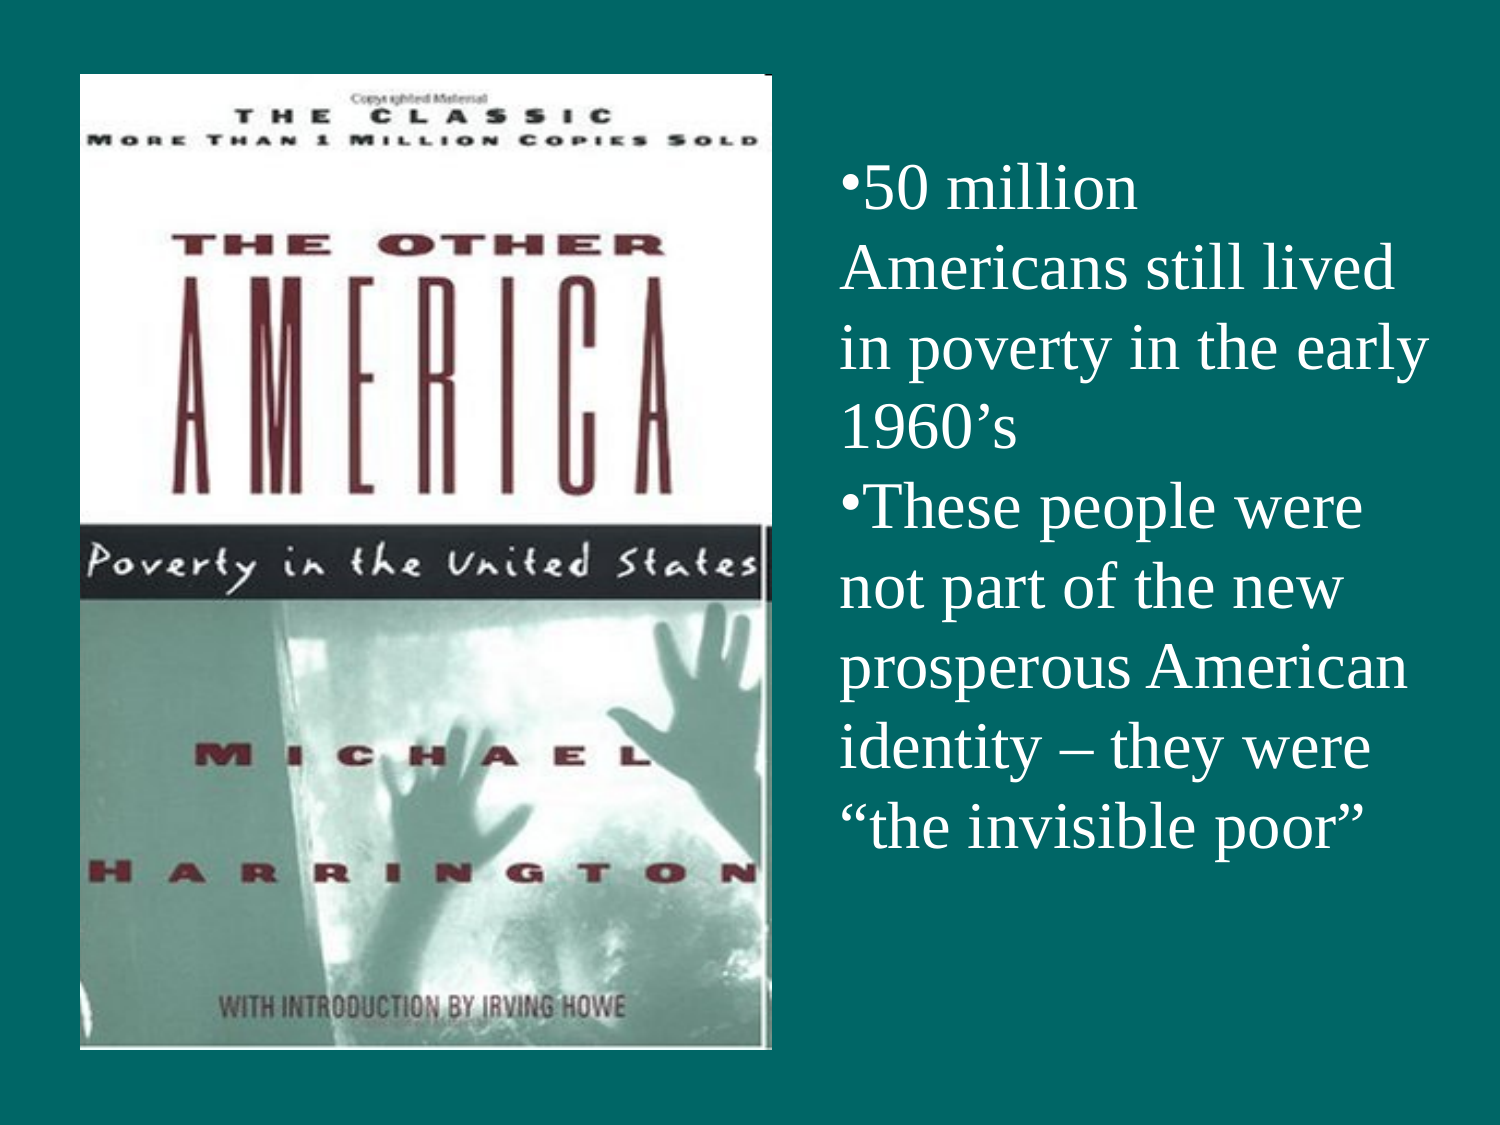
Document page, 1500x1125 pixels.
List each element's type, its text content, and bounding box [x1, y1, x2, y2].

text_box [777, 99, 1388, 318]
text_box 50 million Americans still lived in poverty in the early 1960’s These people were not part of the new prosperous American identity – they were “the invisible poor” [824, 134, 1450, 1050]
picture [80, 74, 772, 1051]
